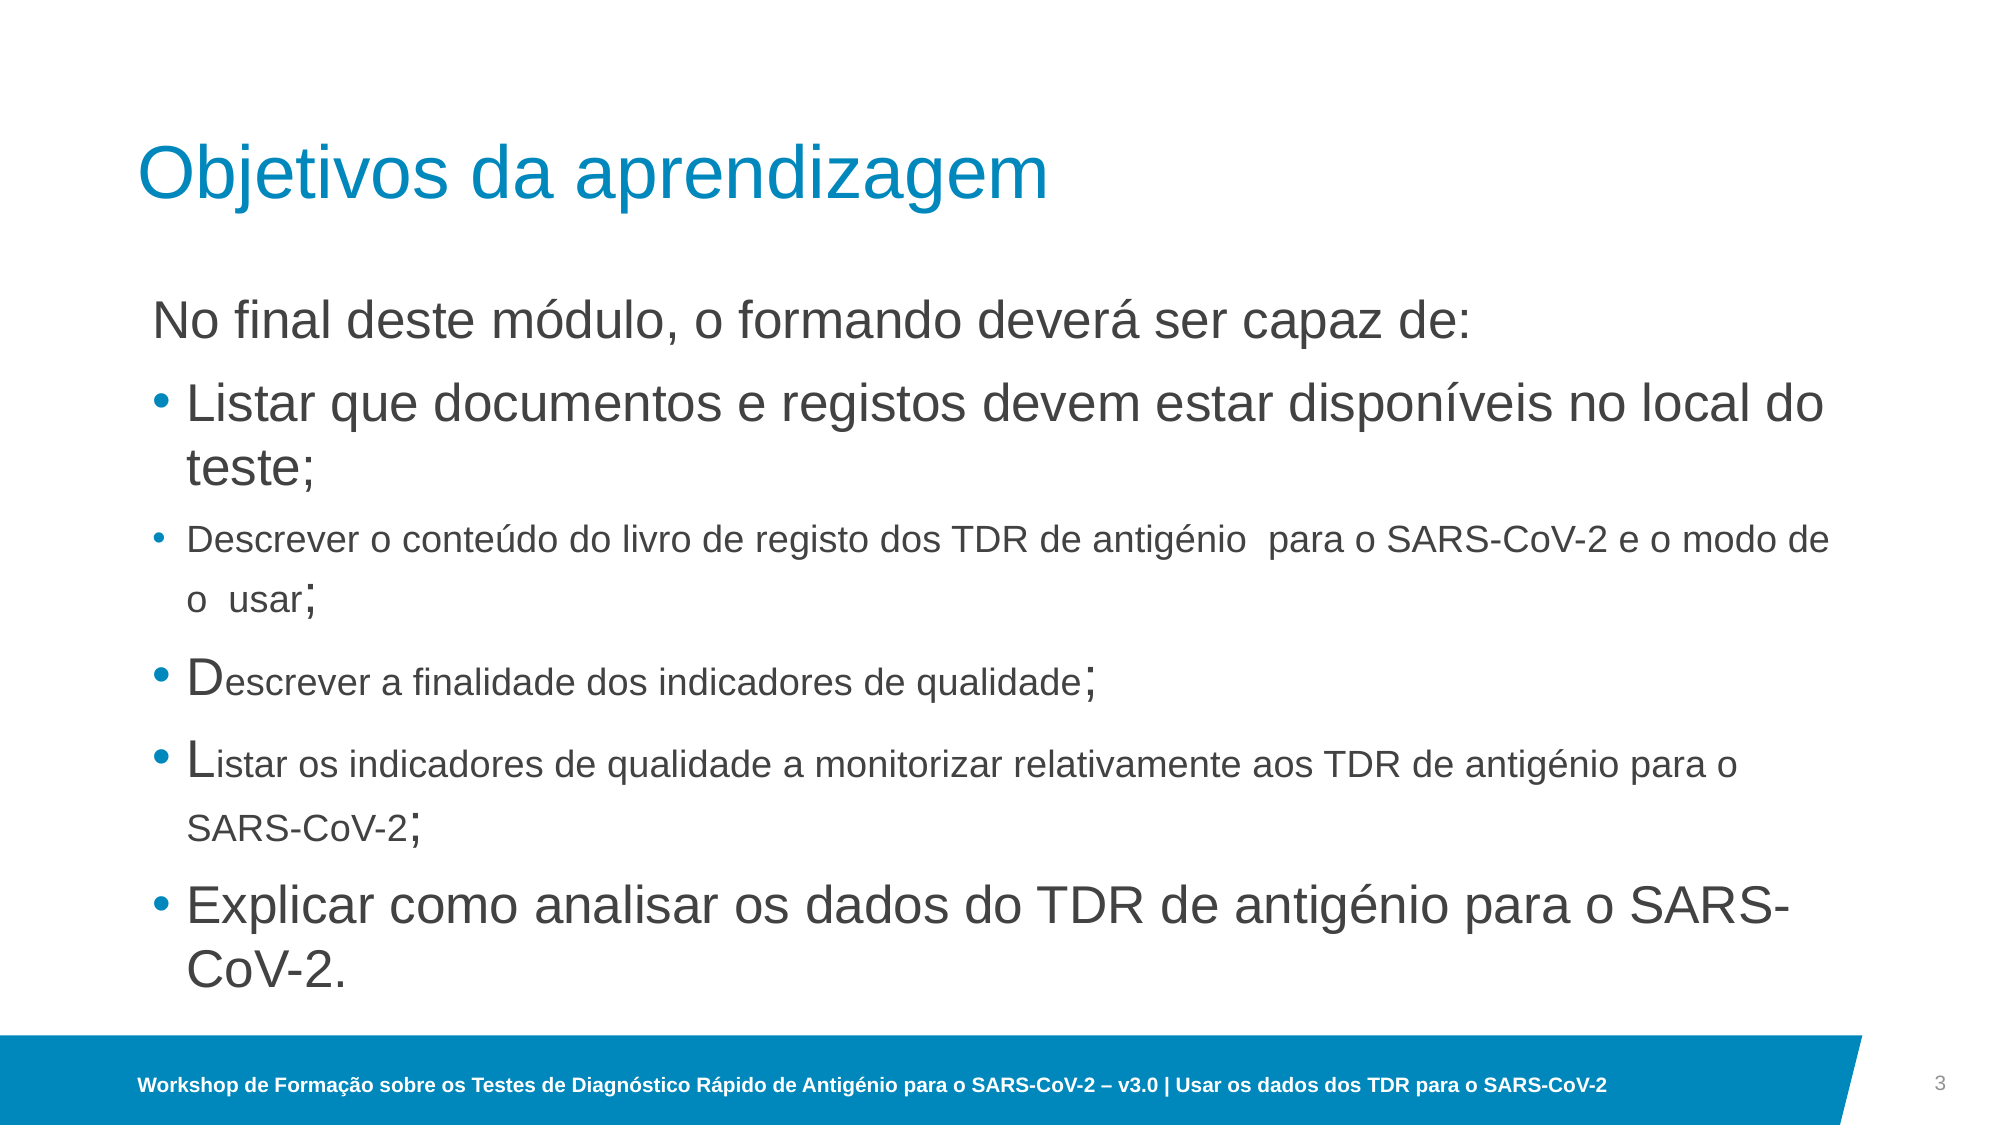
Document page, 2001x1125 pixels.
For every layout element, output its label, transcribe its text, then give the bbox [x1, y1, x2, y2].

footer Workshop de Formação sobre os Testes de Diagnóstico Rápido de Antigénio para o SARS-CoV-2 – v3.0 | Usar os dados dos TDR para o SARS-CoV-2 [137, 1042, 1771, 1125]
slide_number 3 [1862, 1035, 1947, 1125]
list No final deste módulo, o formando deverá ser capaz de: Listar que documentos e registos devem estar disponíveis no local do teste; Descrever o conteúdo do livro de registo dos TDR de antigénio para o SARS-CoV-2 e o modo de o usar; Descrever a finalidade dos indicadores de qualidade; Listar os indicadores de qualidade a monitorizar relativamente aos TDR de antigénio para o SARS-CoV-2; Explicar como analisar os dados do TDR de antigénio para o SARS-CoV-2. [137, 284, 1863, 1014]
title Objetivos da aprendizagem [137, 59, 1863, 215]
